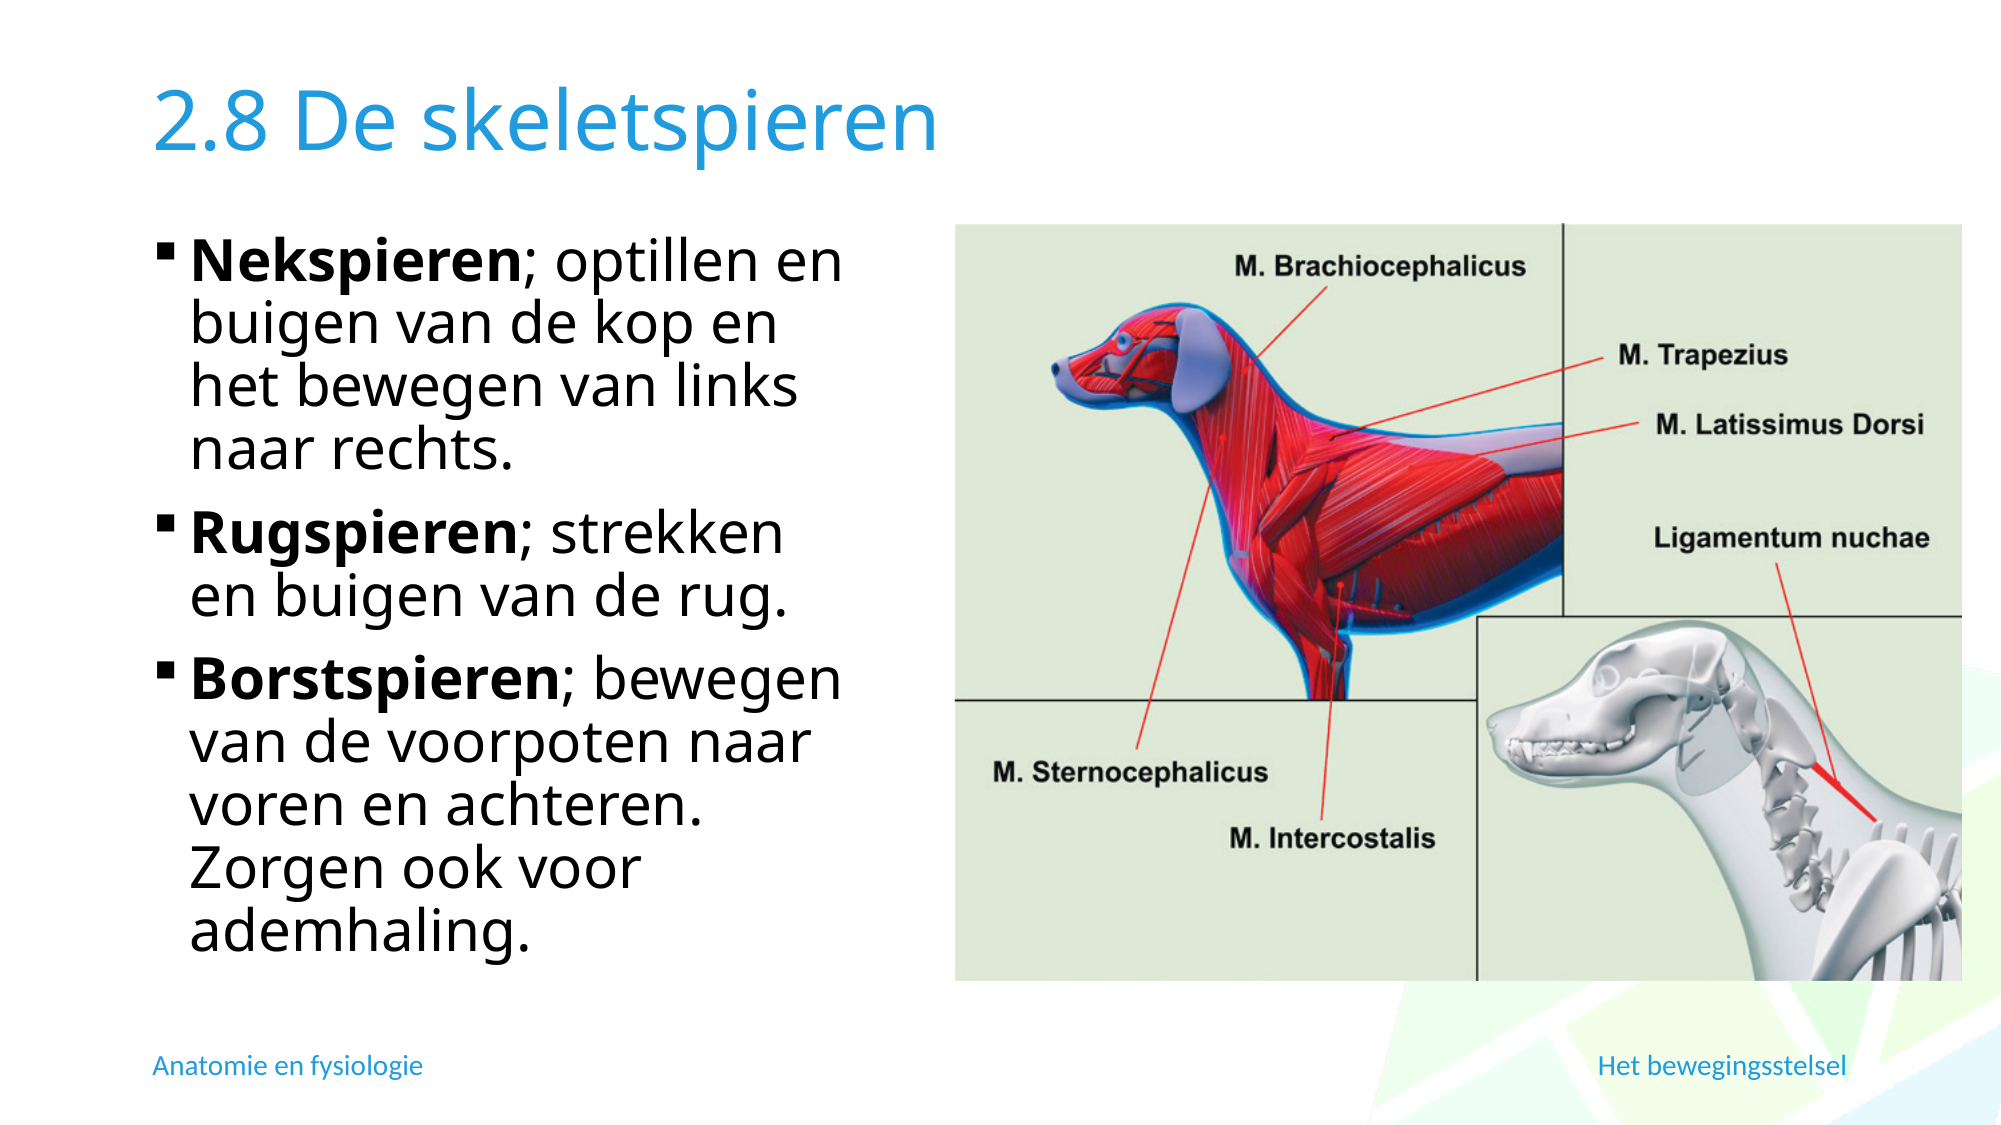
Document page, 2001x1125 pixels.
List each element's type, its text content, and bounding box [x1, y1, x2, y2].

title 2.8 De skeletspieren [137, 59, 1863, 188]
picture [954, 223, 1962, 981]
list Nekspieren; optillen en buigen van de kop en het bewegen van links naar rechts. Rugspieren; strekken en buigen van de rug. Borstspieren; bewegen van de voorpoten naar voren en achteren. Zorgen ook voor ademhaling. [137, 223, 863, 1005]
list Anatomie en fysiologie [137, 1042, 588, 1103]
list Het bewegingsstelsel [1412, 1042, 1863, 1103]
